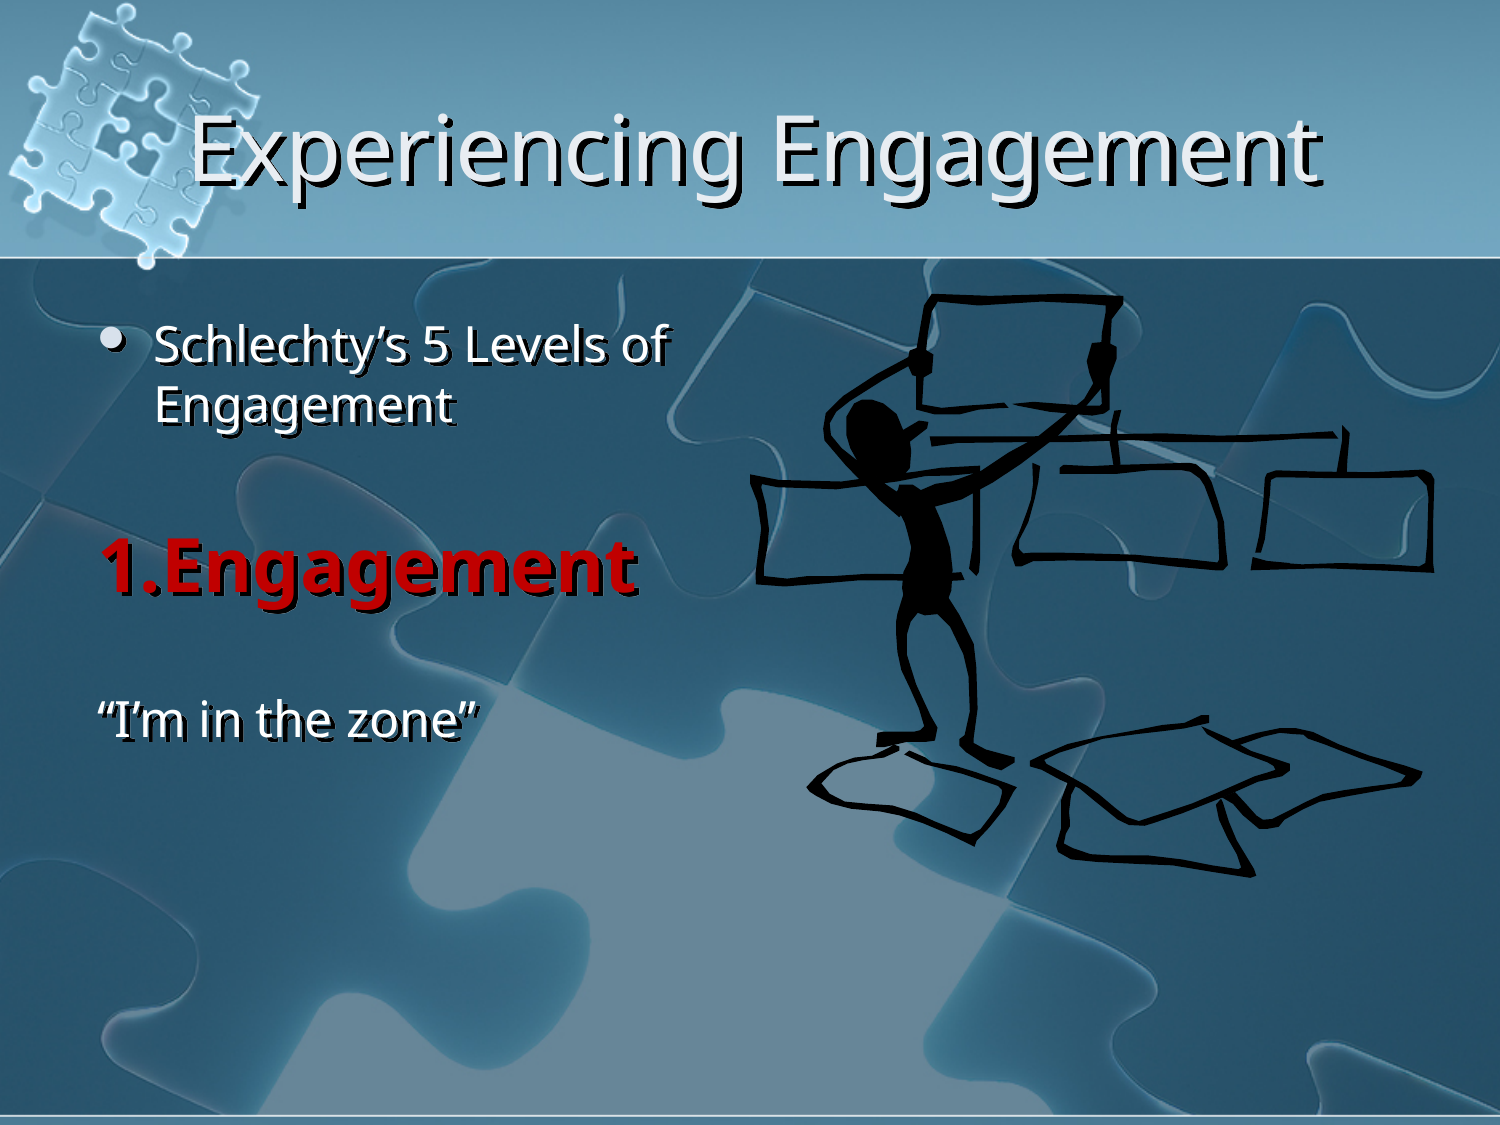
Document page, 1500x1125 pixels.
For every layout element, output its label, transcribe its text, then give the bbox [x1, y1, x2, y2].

title Experiencing Engagement [81, 58, 1425, 232]
picture [0, 0, 1500, 1125]
list Schlechty’s 5 Levels of Engagement 1.Engagement “I’m in the zone” [81, 304, 744, 878]
